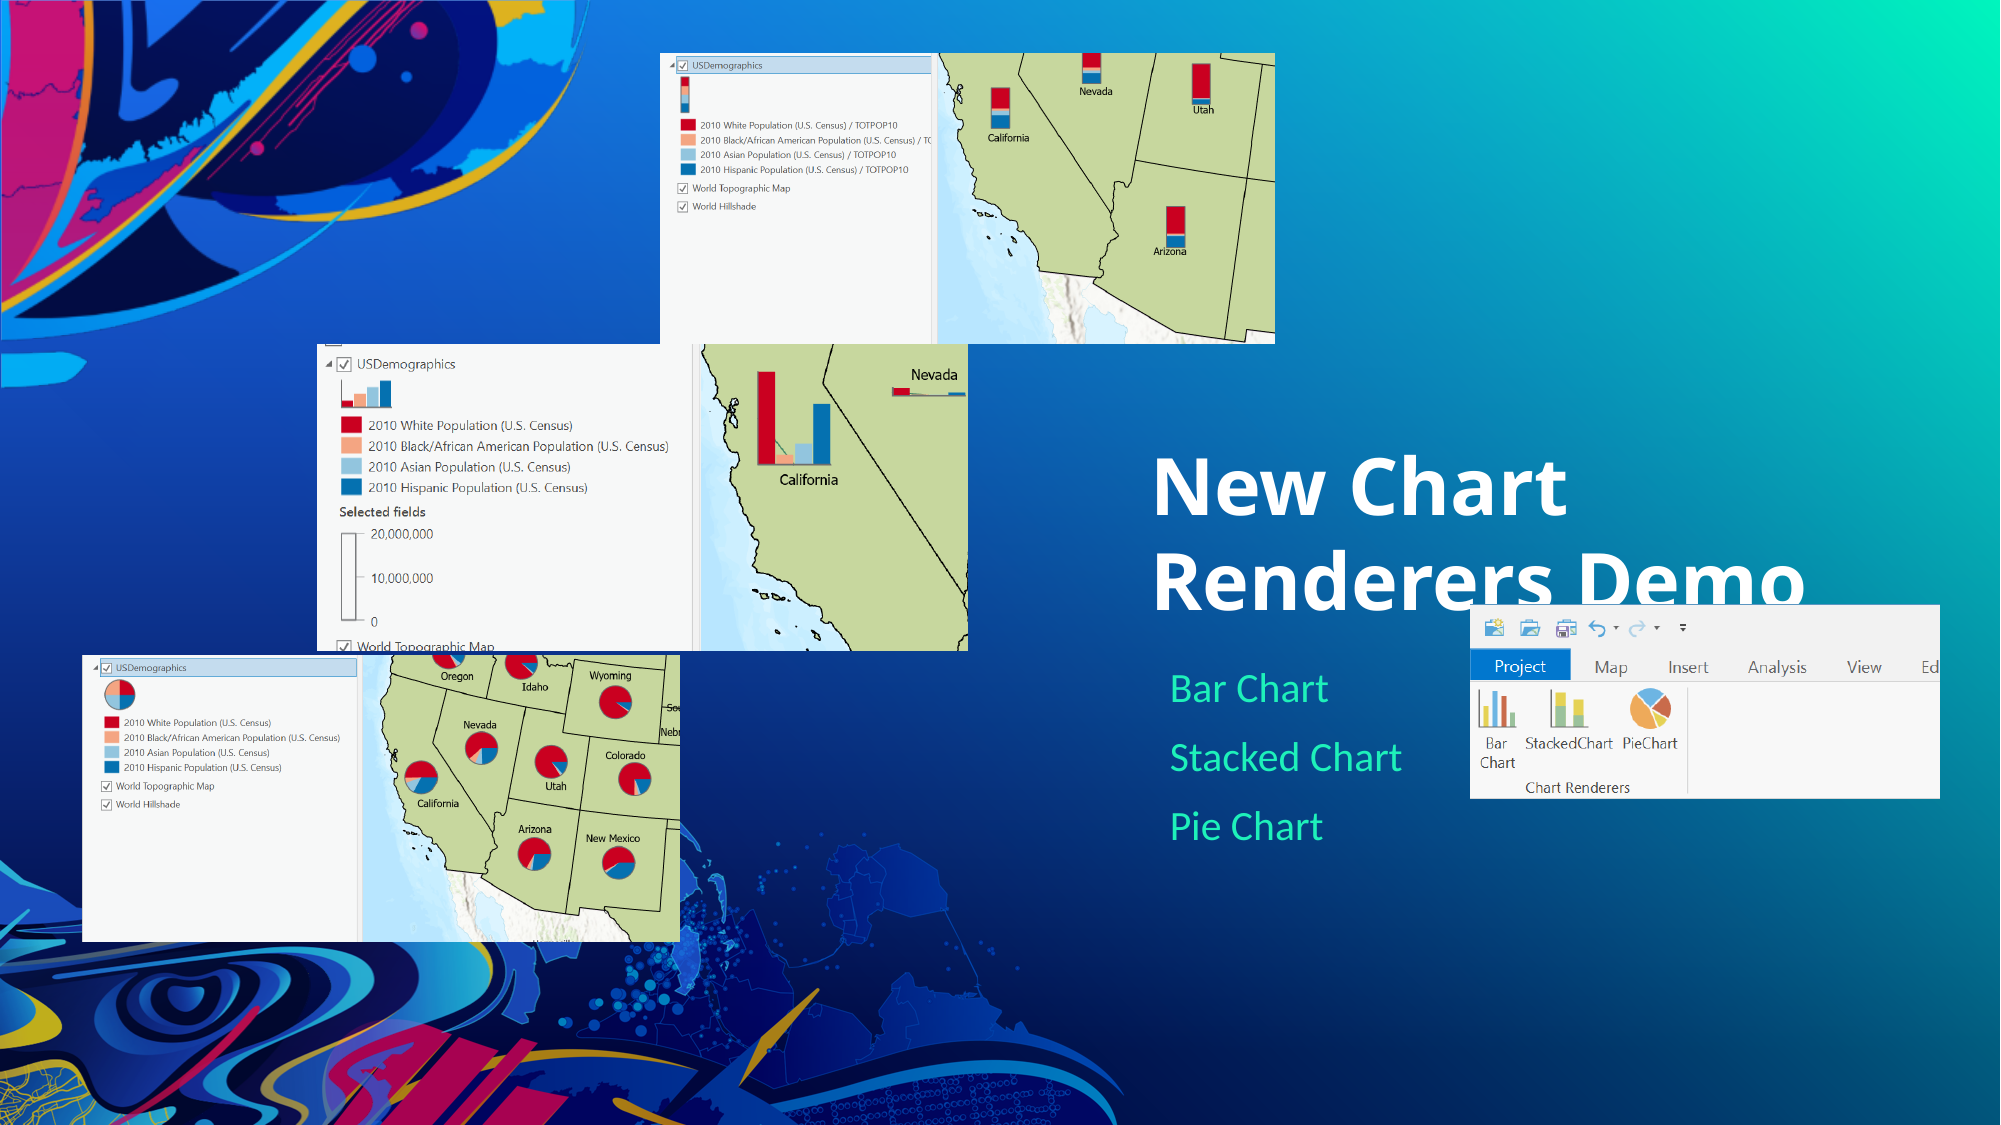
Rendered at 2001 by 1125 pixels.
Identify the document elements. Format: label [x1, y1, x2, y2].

picture [317, 53, 1275, 651]
picture [1470, 604, 1939, 799]
text_box [0, 0, 2000, 1125]
picture [82, 656, 680, 942]
